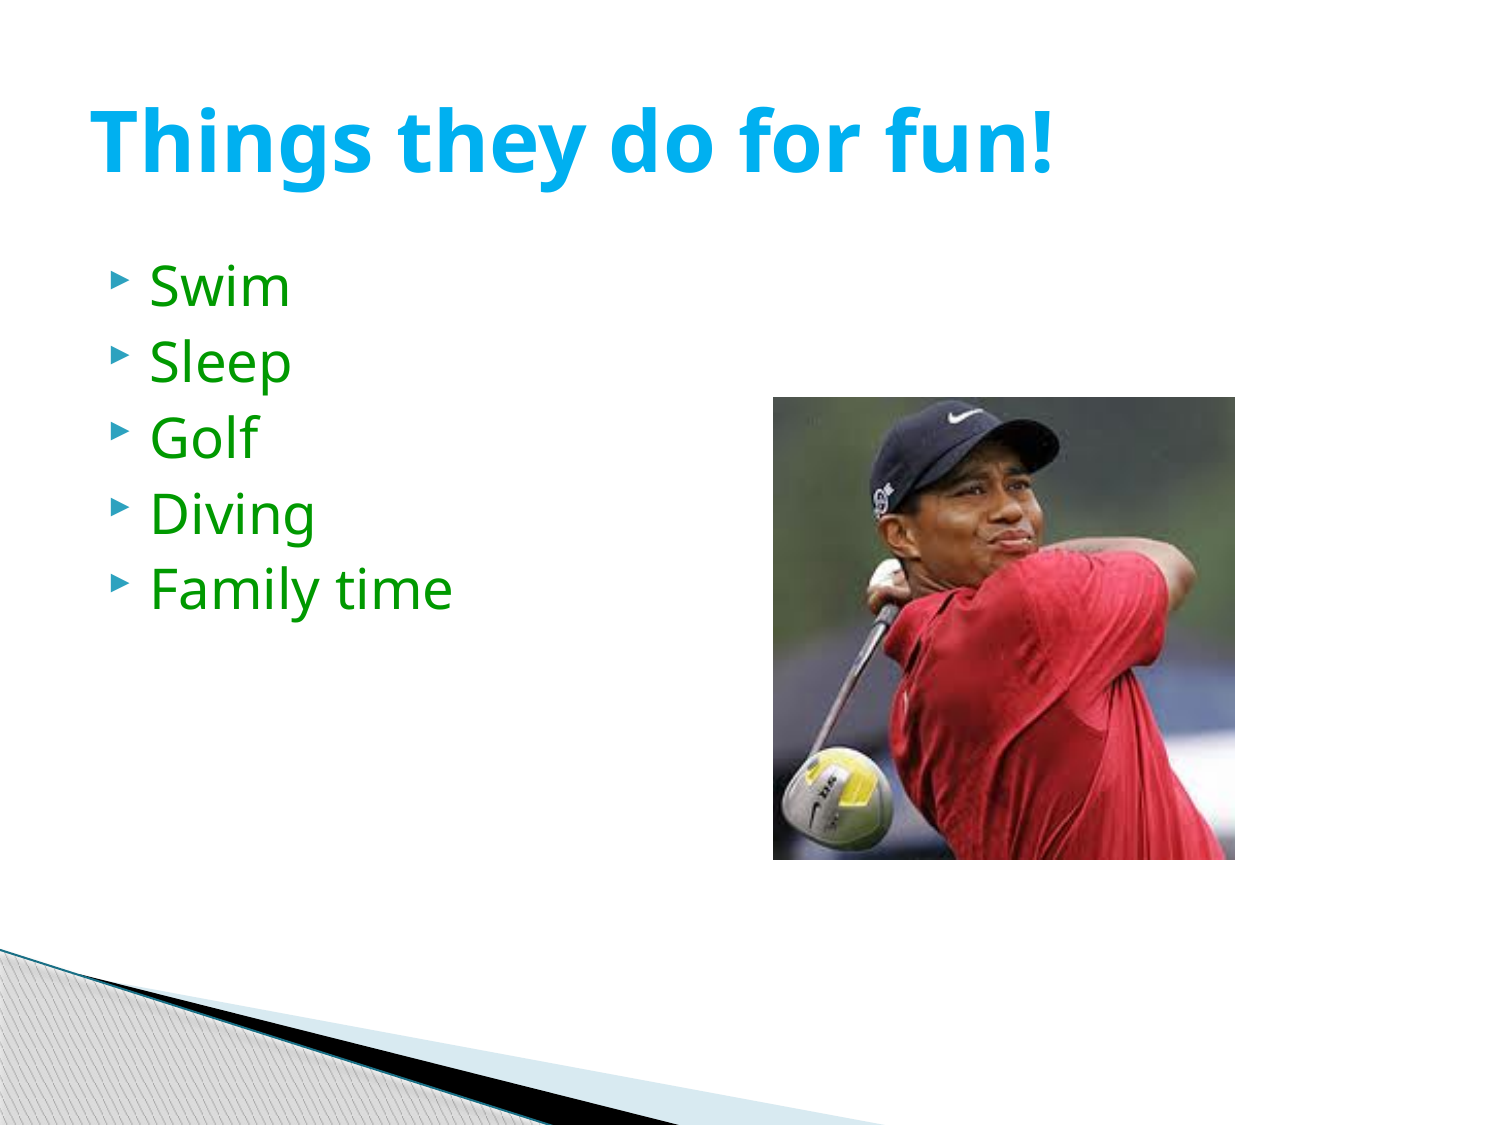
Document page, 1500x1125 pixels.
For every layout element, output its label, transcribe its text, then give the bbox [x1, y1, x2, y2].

list Swim Sleep Golf Diving Family time [75, 243, 1425, 986]
title Things they do for fun! [75, 45, 1425, 233]
picture [773, 396, 1235, 861]
